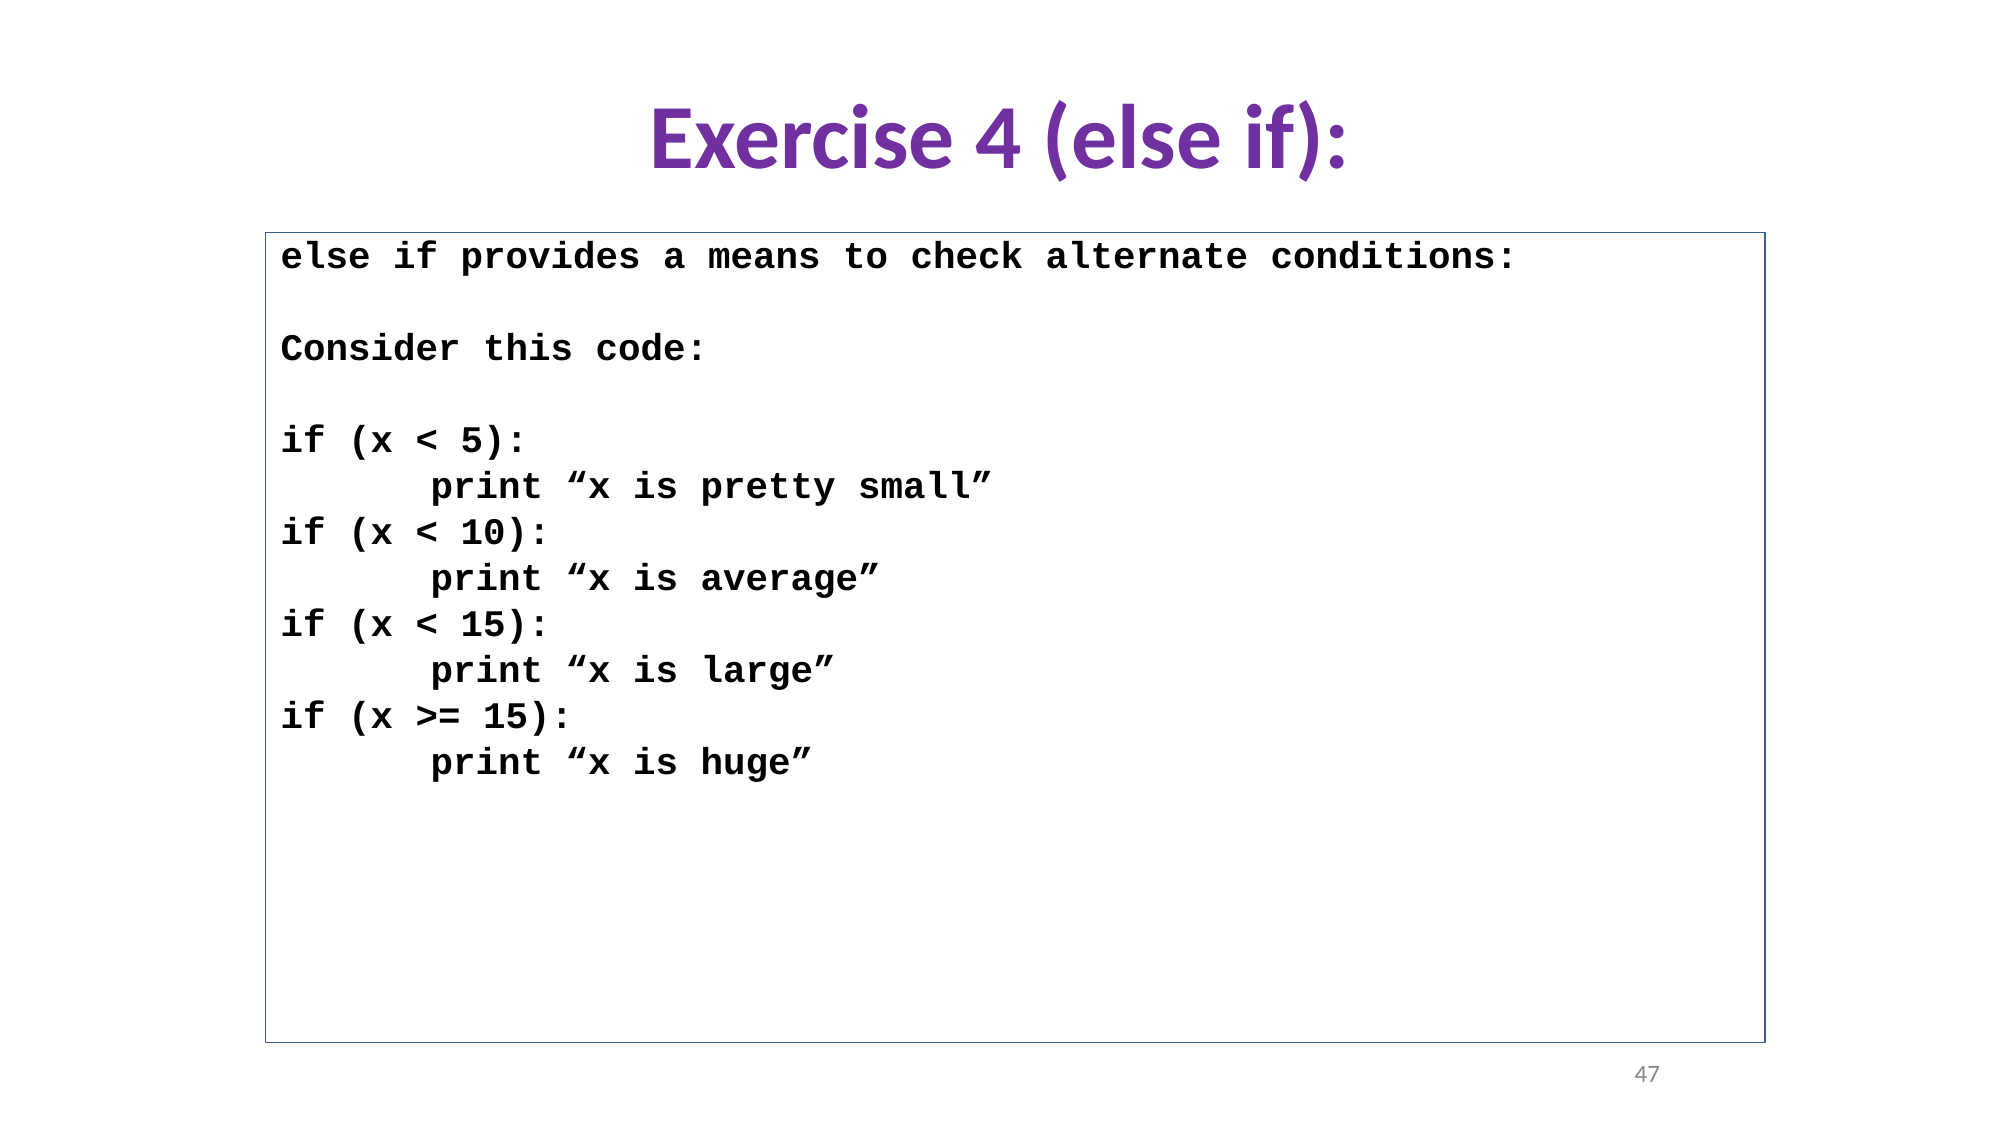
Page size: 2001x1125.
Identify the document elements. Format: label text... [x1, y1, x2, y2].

list else if provides a means to check alternate conditions: Consider this code: if (x < 5): print “x is pretty small” if (x < 10): print “x is average” if (x < 15): print “x is large” if (x >= 15): print “x is huge” [265, 232, 1765, 1043]
slide_number 47 [1325, 1042, 1675, 1103]
title Exercise 4 (else if): [324, 45, 1675, 232]
